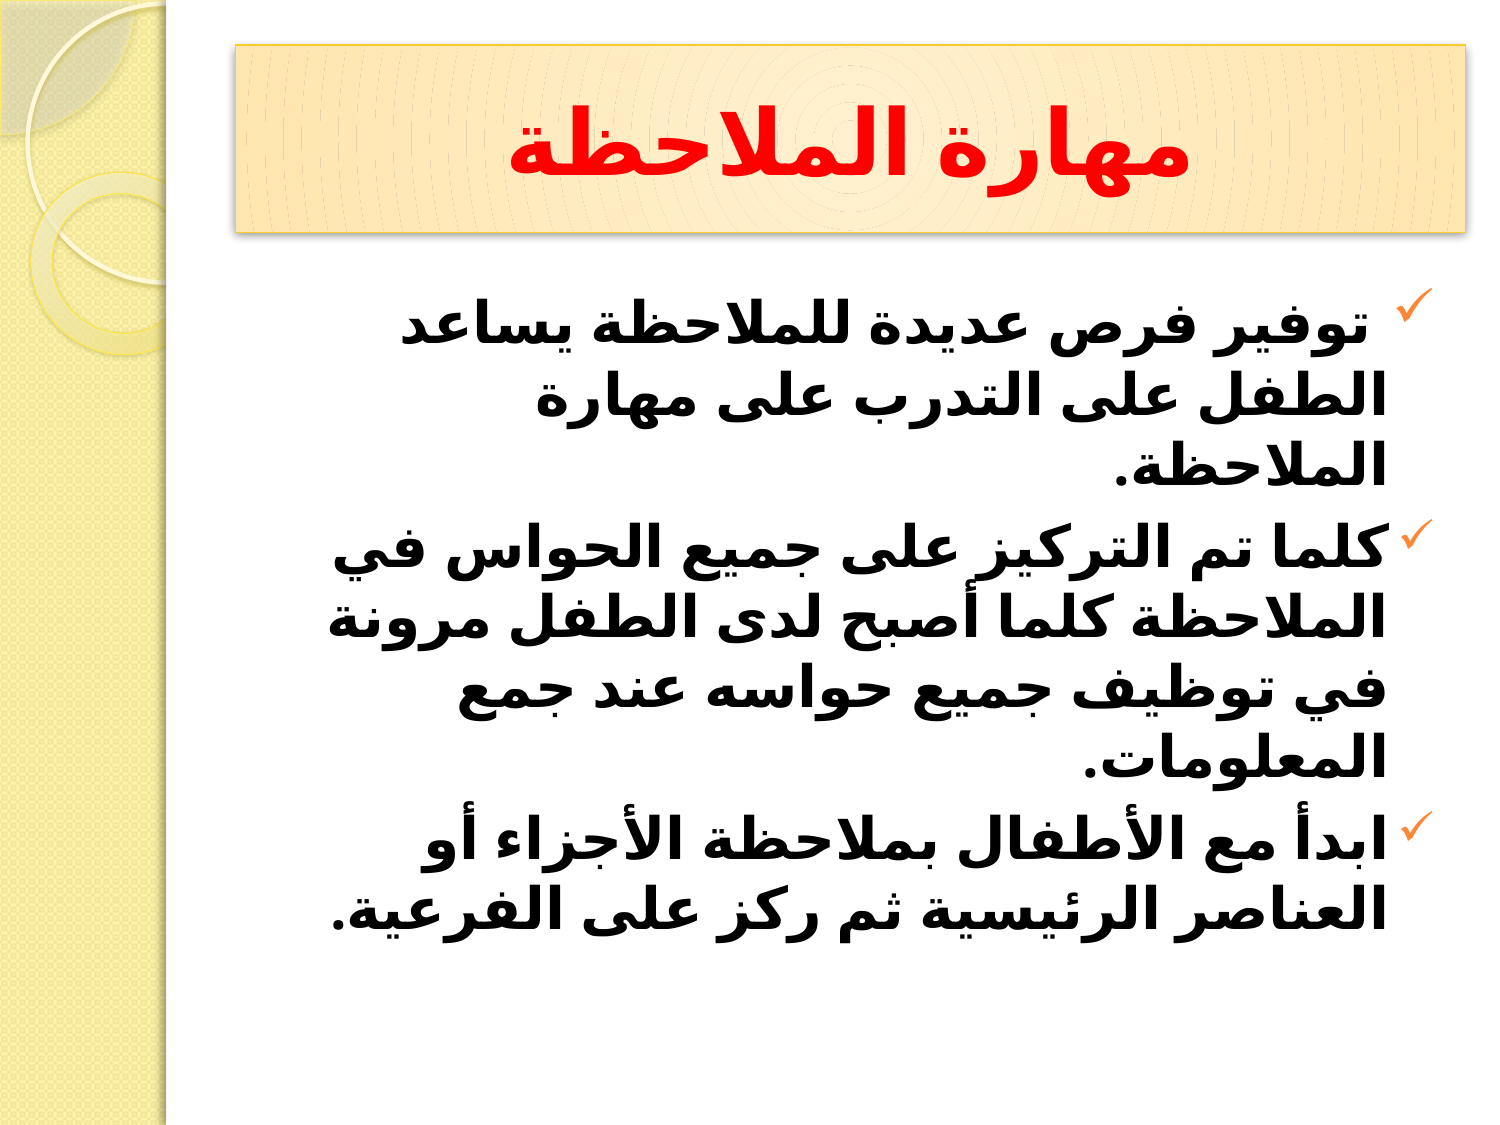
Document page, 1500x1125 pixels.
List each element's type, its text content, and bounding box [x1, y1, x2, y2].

title مهارة الملاحظة [235, 44, 1466, 233]
list توفير فرص عديدة للملاحظة يساعد الطفل على التدرب على مهارة الملاحظة. كلما تم التركيز على جميع الحواس في الملاحظة كلما أصبح لدى الطفل مرونة في توظيف جميع حواسه عند جمع المعلومات. ابدأ مع الأطفال بملاحظة الأجزاء أو العناصر الرئيسية ثم ركز على الفرعية. [234, 269, 1465, 1057]
